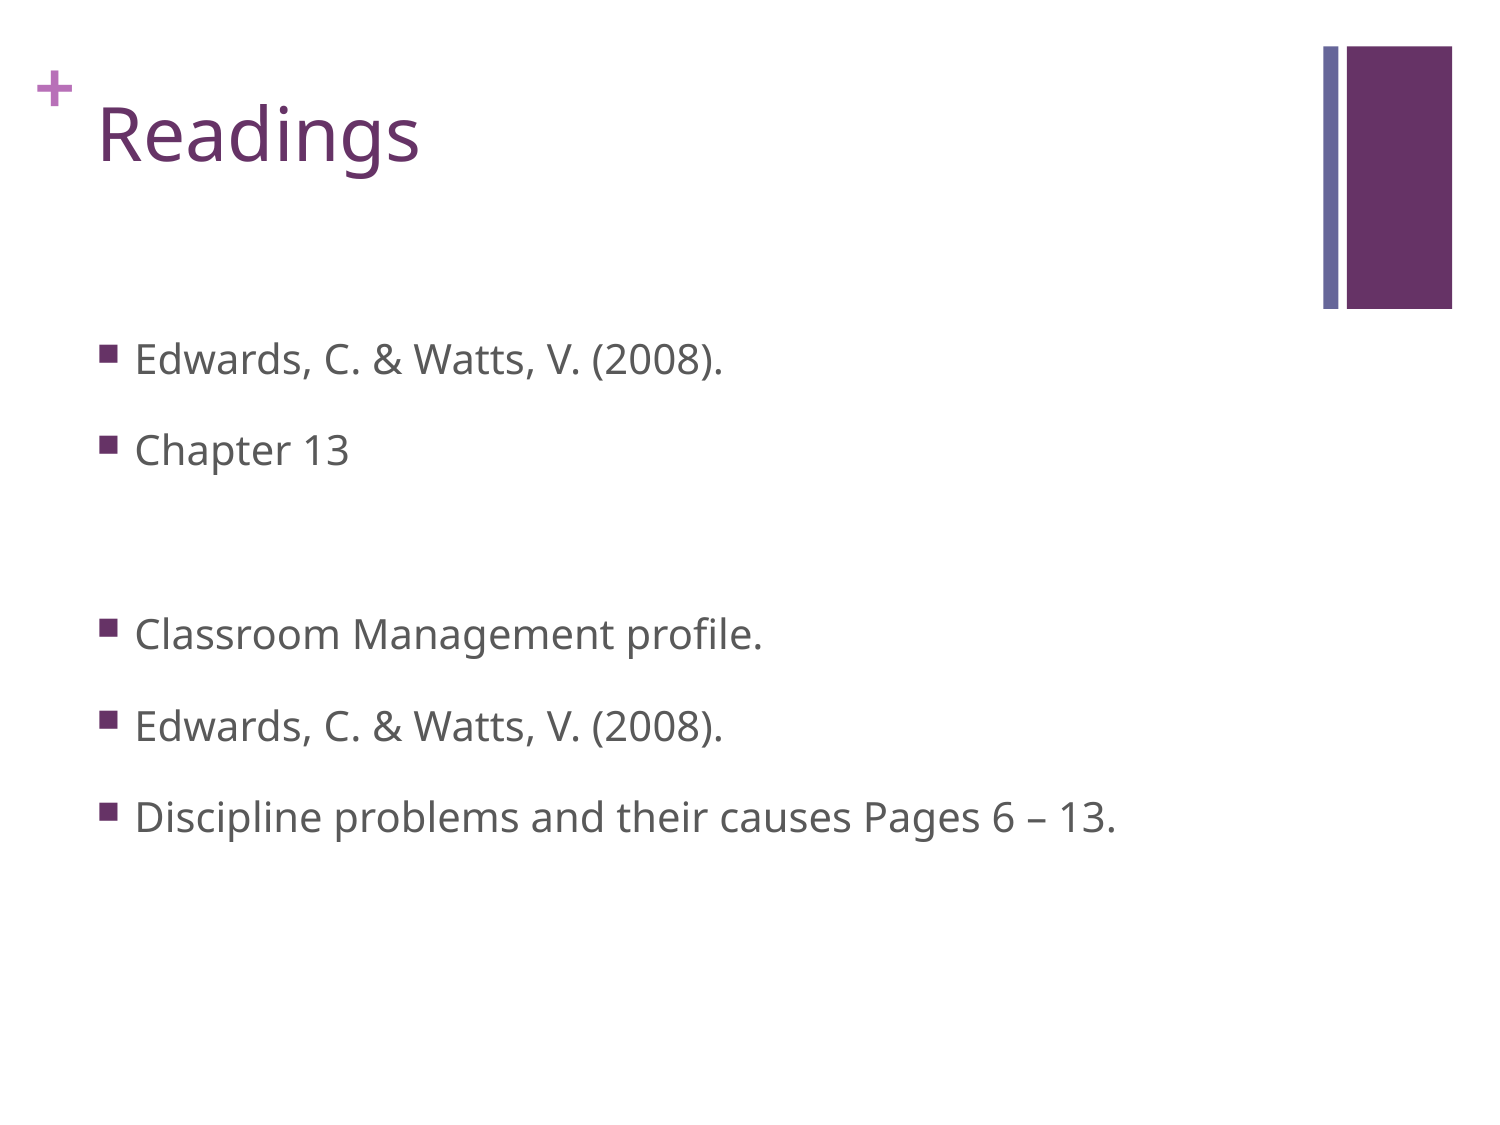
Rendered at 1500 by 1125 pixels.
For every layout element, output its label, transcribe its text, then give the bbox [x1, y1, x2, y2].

title Readings [81, 79, 1322, 263]
list Edwards, C. & Watts, V. (2008). Chapter 13 Classroom Management profile. Edwards, C. & Watts, V. (2008). Discipline problems and their causes Pages 6 – 13. [81, 324, 1322, 1005]
